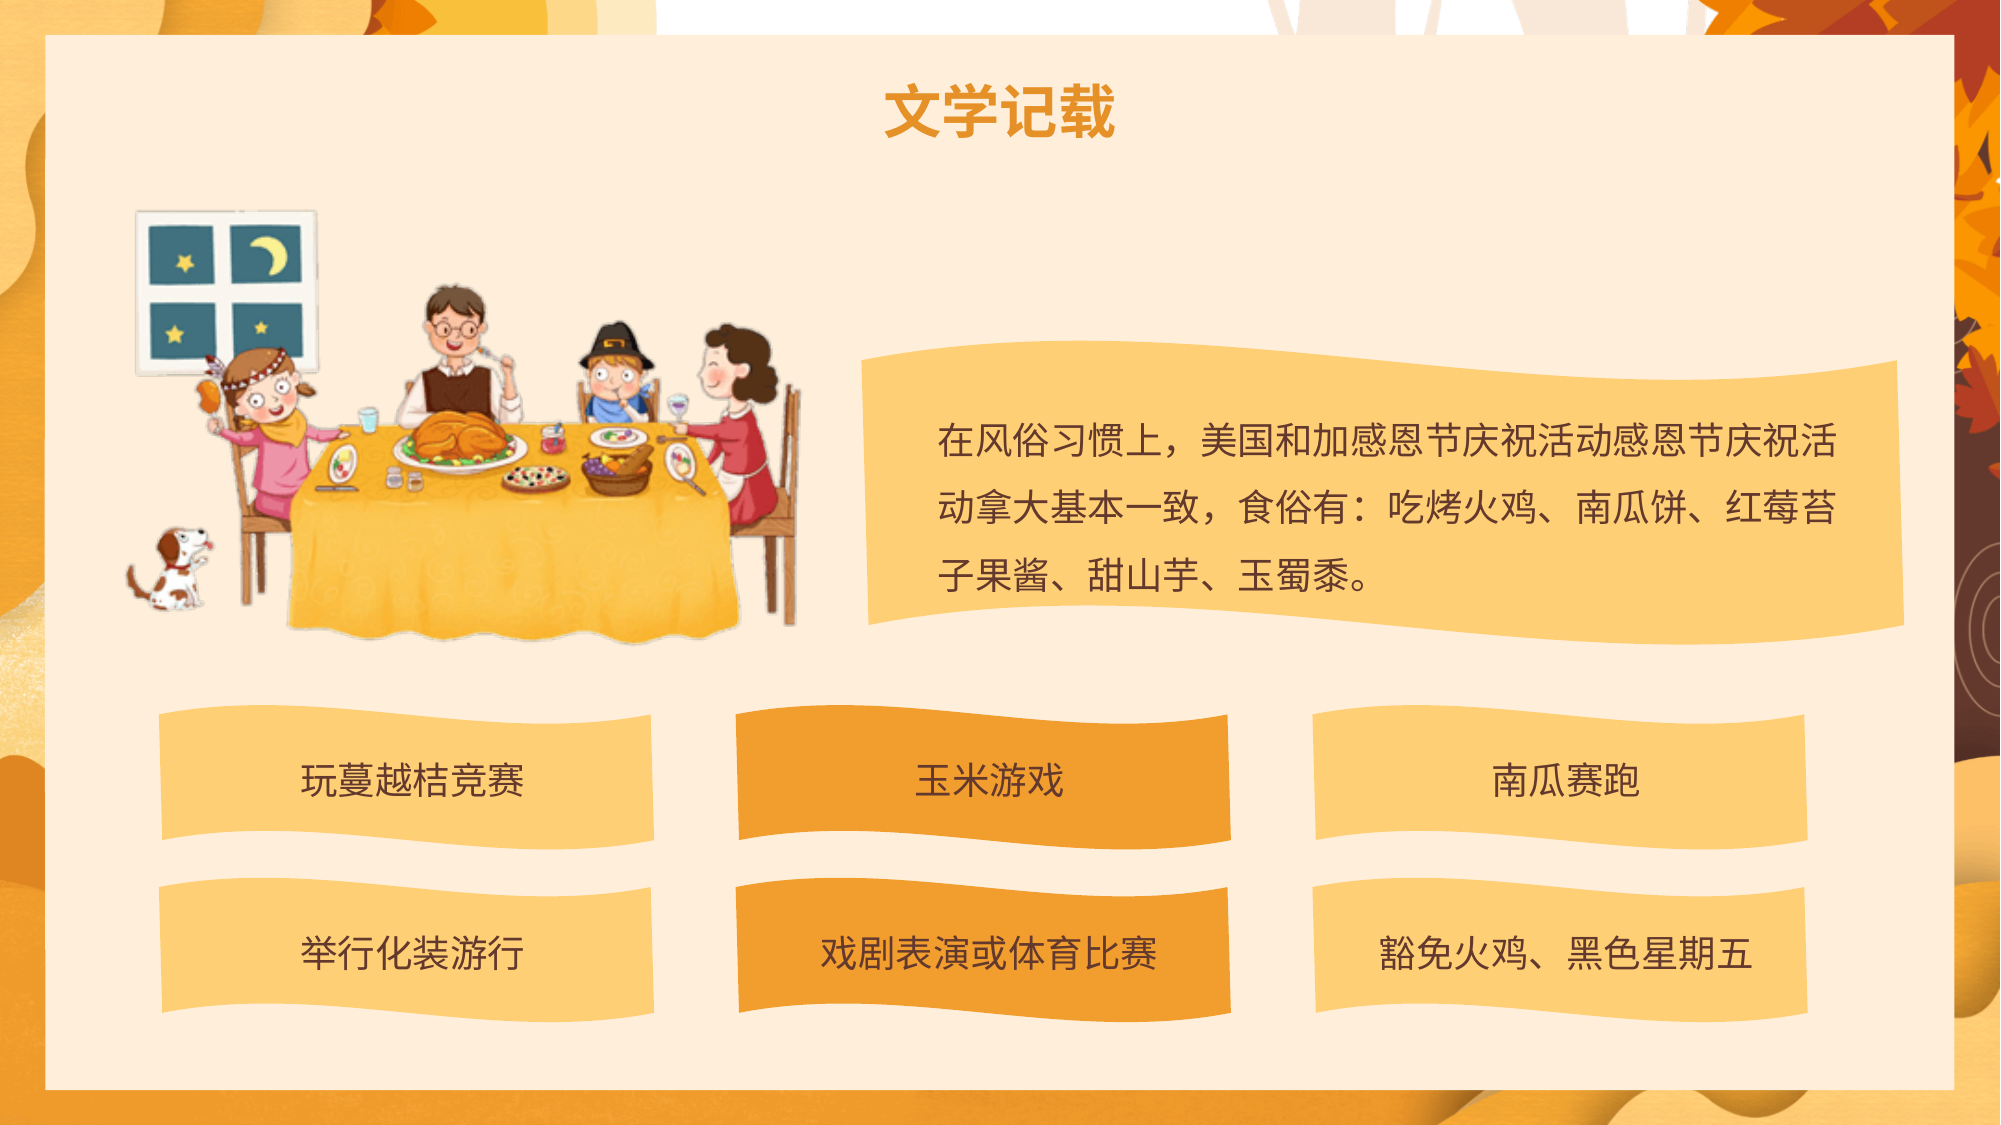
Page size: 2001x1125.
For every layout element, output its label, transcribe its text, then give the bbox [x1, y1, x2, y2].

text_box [158, 877, 655, 1023]
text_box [735, 877, 1231, 1023]
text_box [735, 704, 1231, 850]
text_box 文学记载 [868, 67, 1132, 153]
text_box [158, 704, 655, 850]
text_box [861, 339, 1905, 646]
picture [0, 0, 2000, 1125]
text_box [1312, 704, 1808, 850]
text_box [1312, 877, 1808, 1023]
